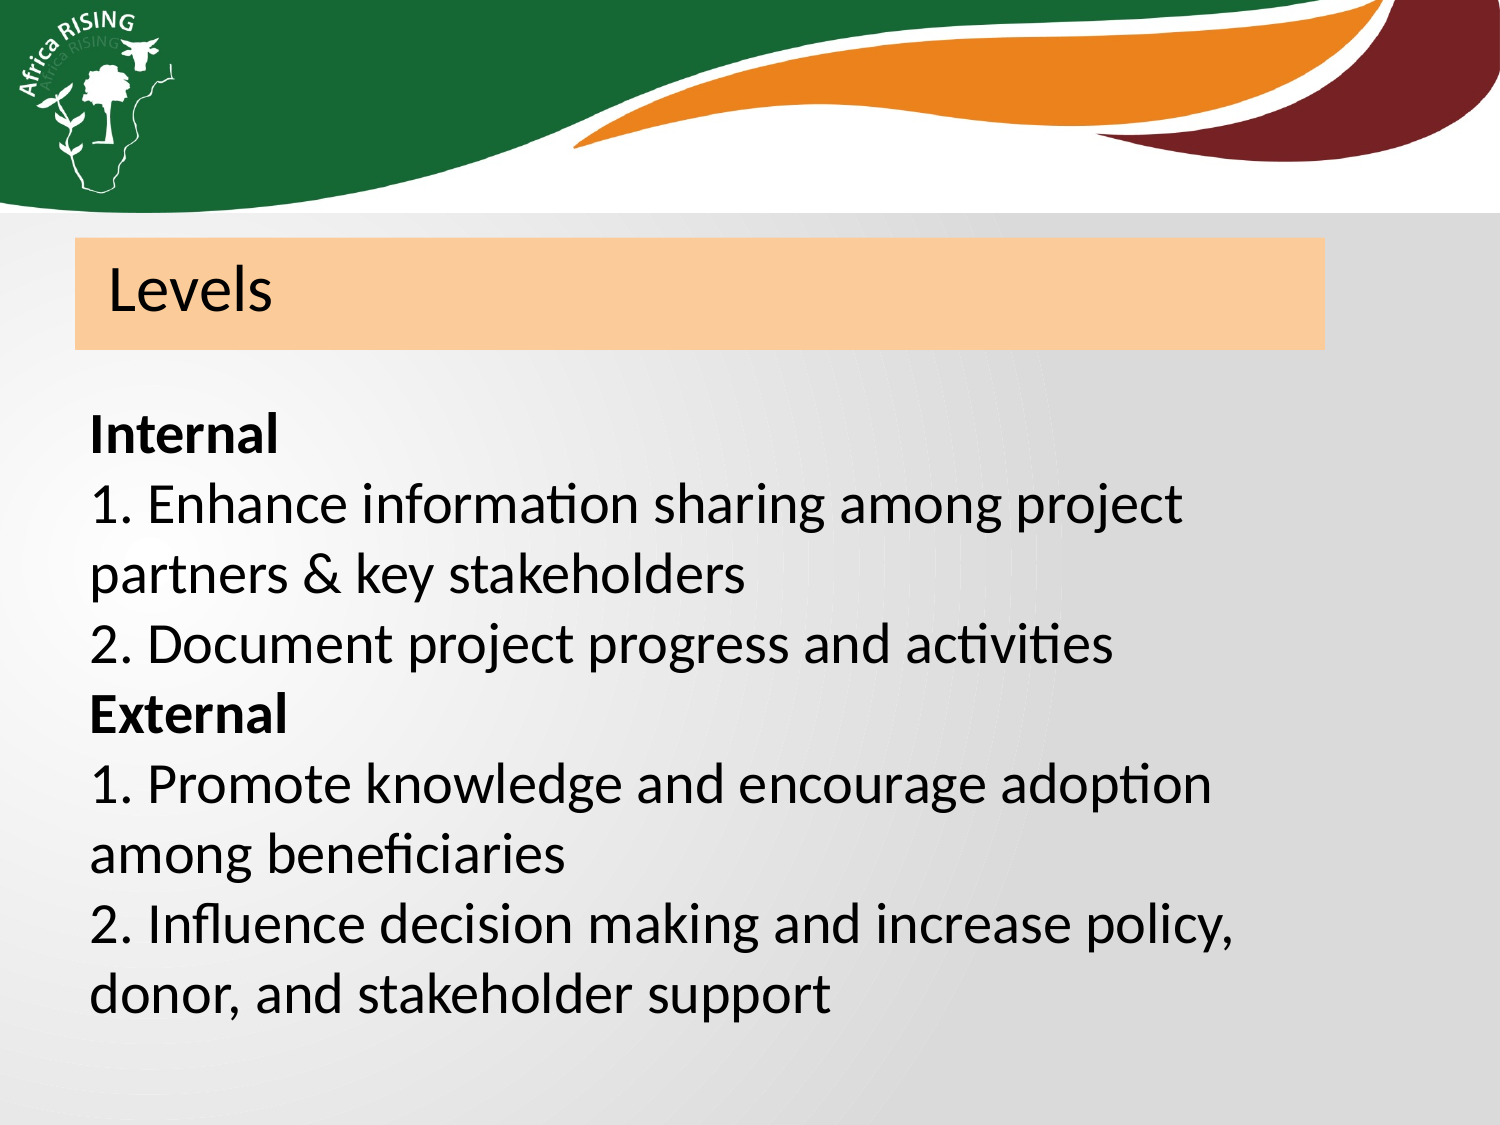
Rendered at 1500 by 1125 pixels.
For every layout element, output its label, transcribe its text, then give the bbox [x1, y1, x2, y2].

list Levels [75, 237, 1325, 350]
picture [0, 0, 1500, 213]
list Internal 1. Enhance information sharing among project partners & key stakeholders 2. Document project progress and activities External 1. Promote knowledge and encourage adoption among beneficiaries 2. Influence decision making and increase policy, donor, and stakeholder support [75, 387, 1350, 1050]
